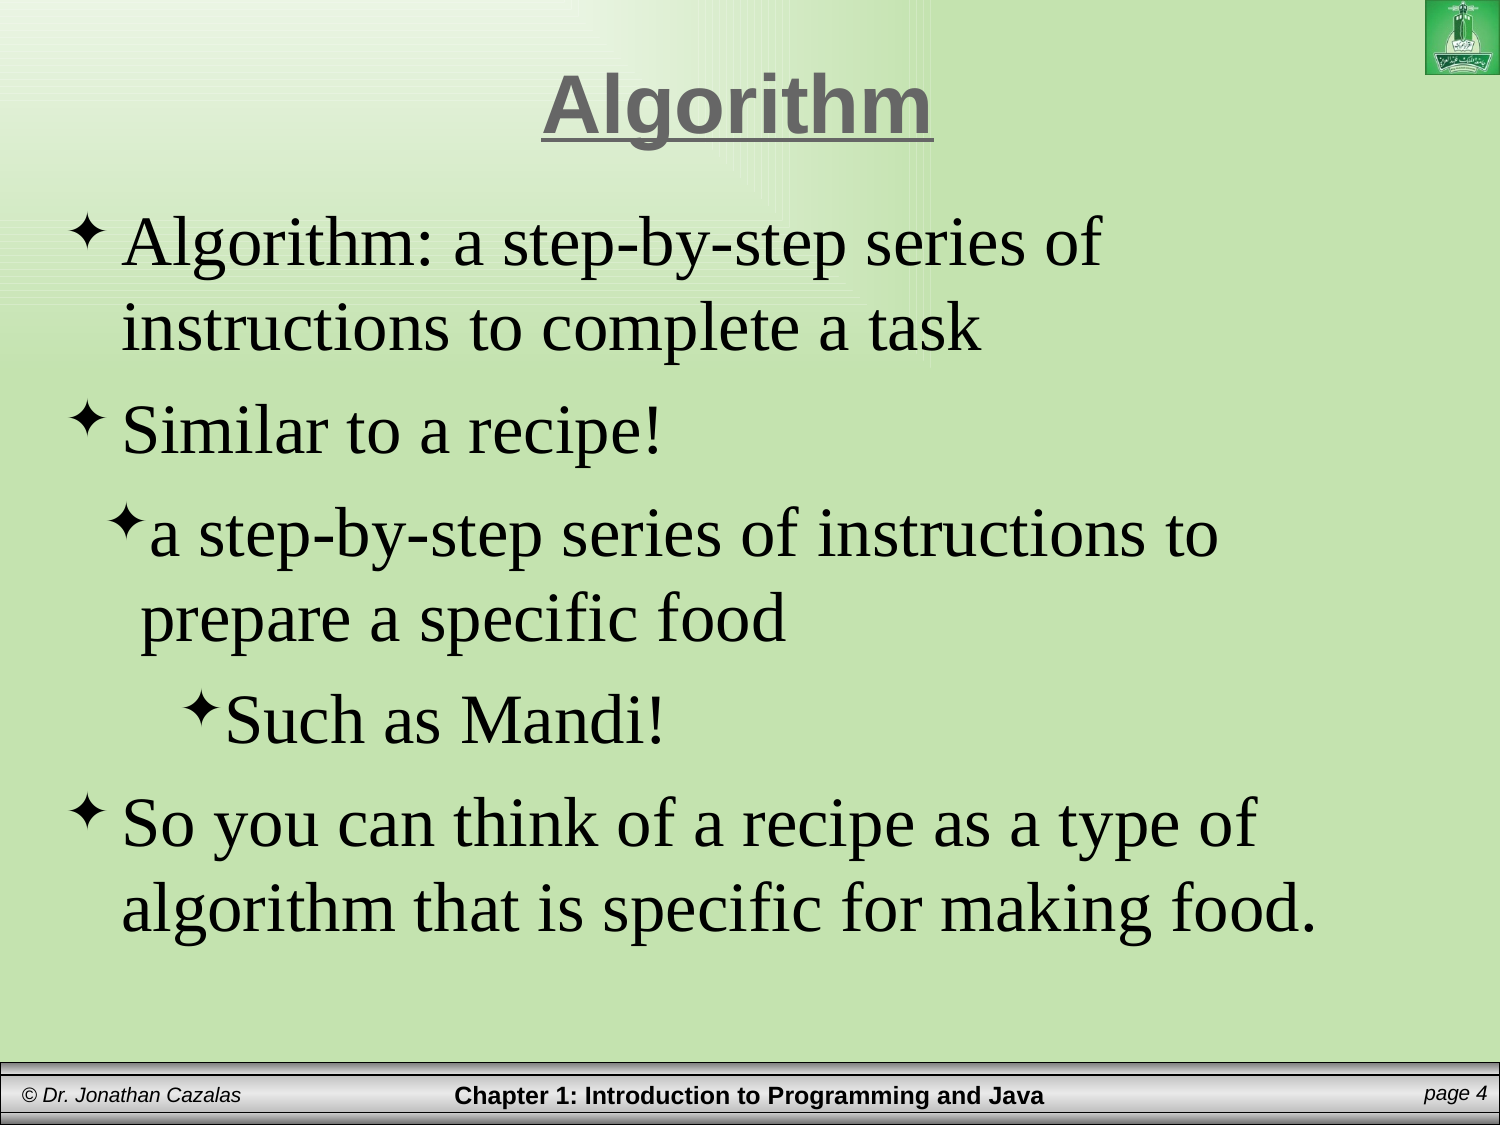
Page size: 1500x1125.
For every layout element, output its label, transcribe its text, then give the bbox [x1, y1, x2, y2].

picture [1425, 0, 1500, 75]
text_box Algorithm [99, 37, 1375, 163]
text_box Algorithm: a step-by-step series of instructions to complete a task Similar to a recipe! a step-by-step series of instructions to prepare a specific food Such as Mandi! So you can think of a recipe as a type of algorithm that is specific for making food. [50, 187, 1438, 1038]
